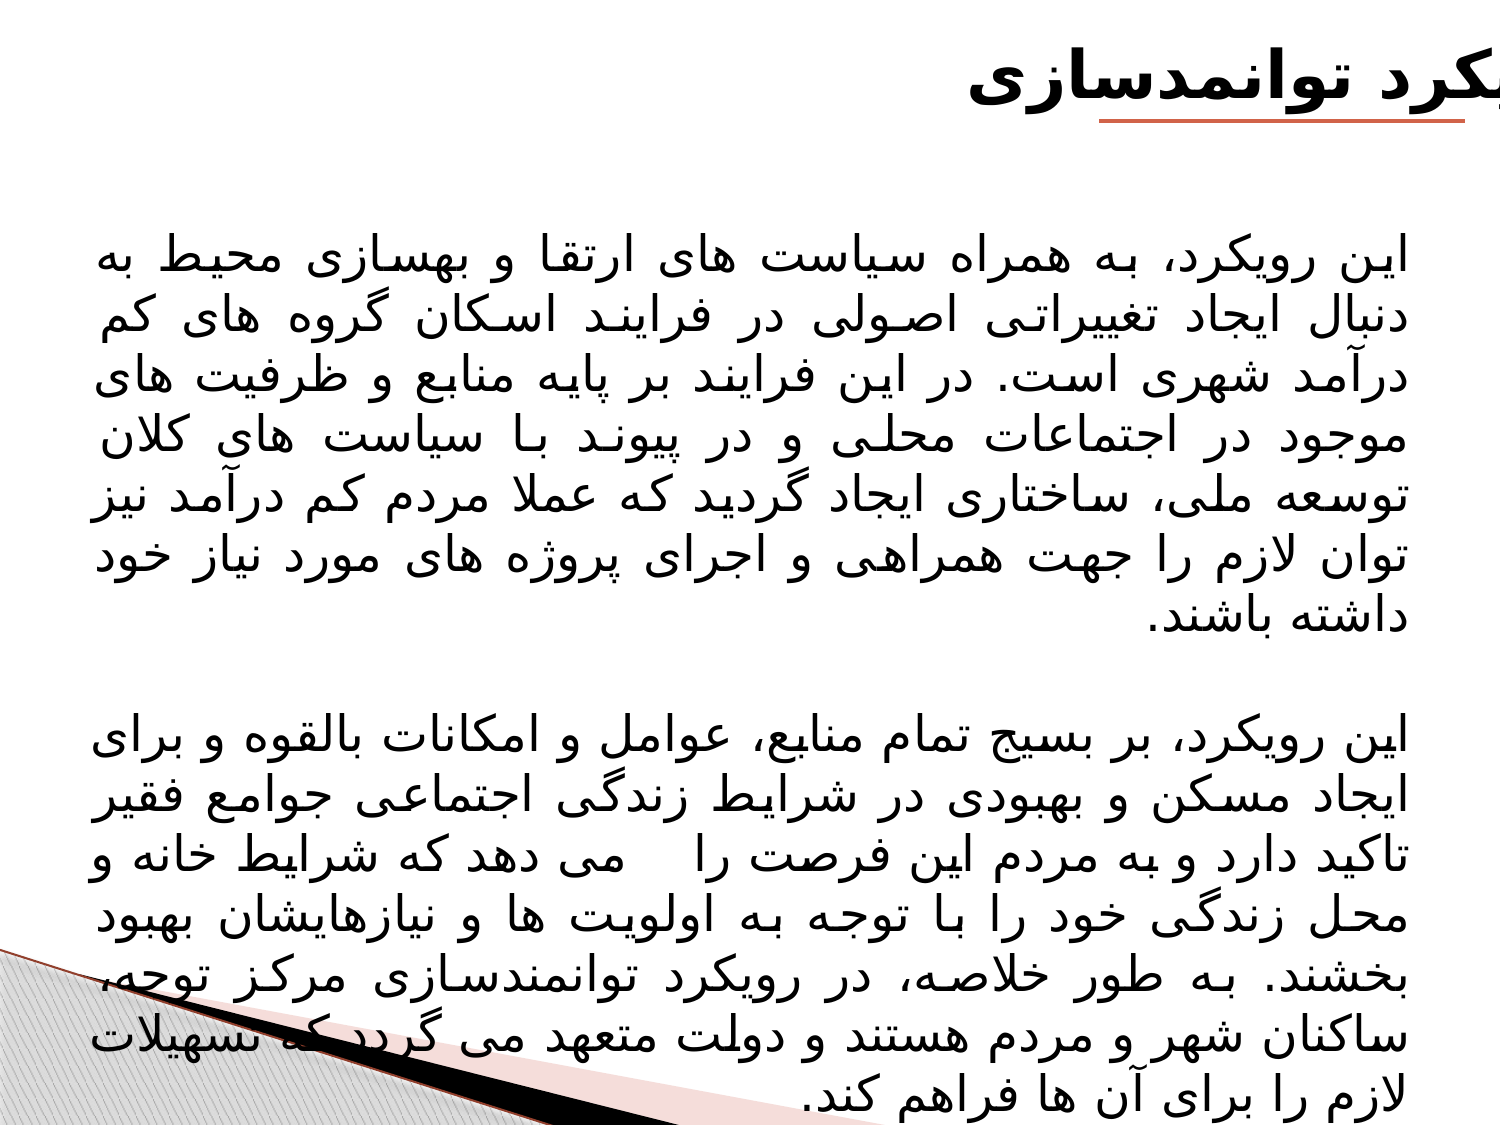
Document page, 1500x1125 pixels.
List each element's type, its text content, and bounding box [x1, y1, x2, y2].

text_box این رویکرد، به همراه سیاست های ارتقا و بهسازی محیط به دنبال ایجاد تغییراتی اصولی در فرایند اسکان گروه های کم درآمد شهری است. در این فرایند بر پایه منابع و ظرفیت های موجود در اجتماعات محلی و در پیوند با سیاست های کلان توسعه ملی، ساختاری ایجاد گردید که عملا مردم کم درآمد نیز توان لازم را جهت همراهی و اجرای پروژه های مورد نیاز خود داشته باشند. این رویکرد، بر بسیج تمام منابع، عوامل و امکانات بالقوه و برای ایجاد مسکن و بهبودی در شرایط زندگی اجتماعی جوامع فقیر تاکید دارد و به مردم این فرصت را می دهد که شرایط خانه و محل زندگی خود را با توجه به اولویت ها و نیازهایشان بهبود بخشند. به طور خلاصه، در رویکرد توانمندسازی مرکز توجه، ساکنان شهر و مردم هستند و دولت متعهد می گردد که تسهیلات لازم را برای آن ها فراهم کند. [74, 214, 1425, 1125]
text_box رویکرد توانمدسازی [951, 24, 1500, 120]
